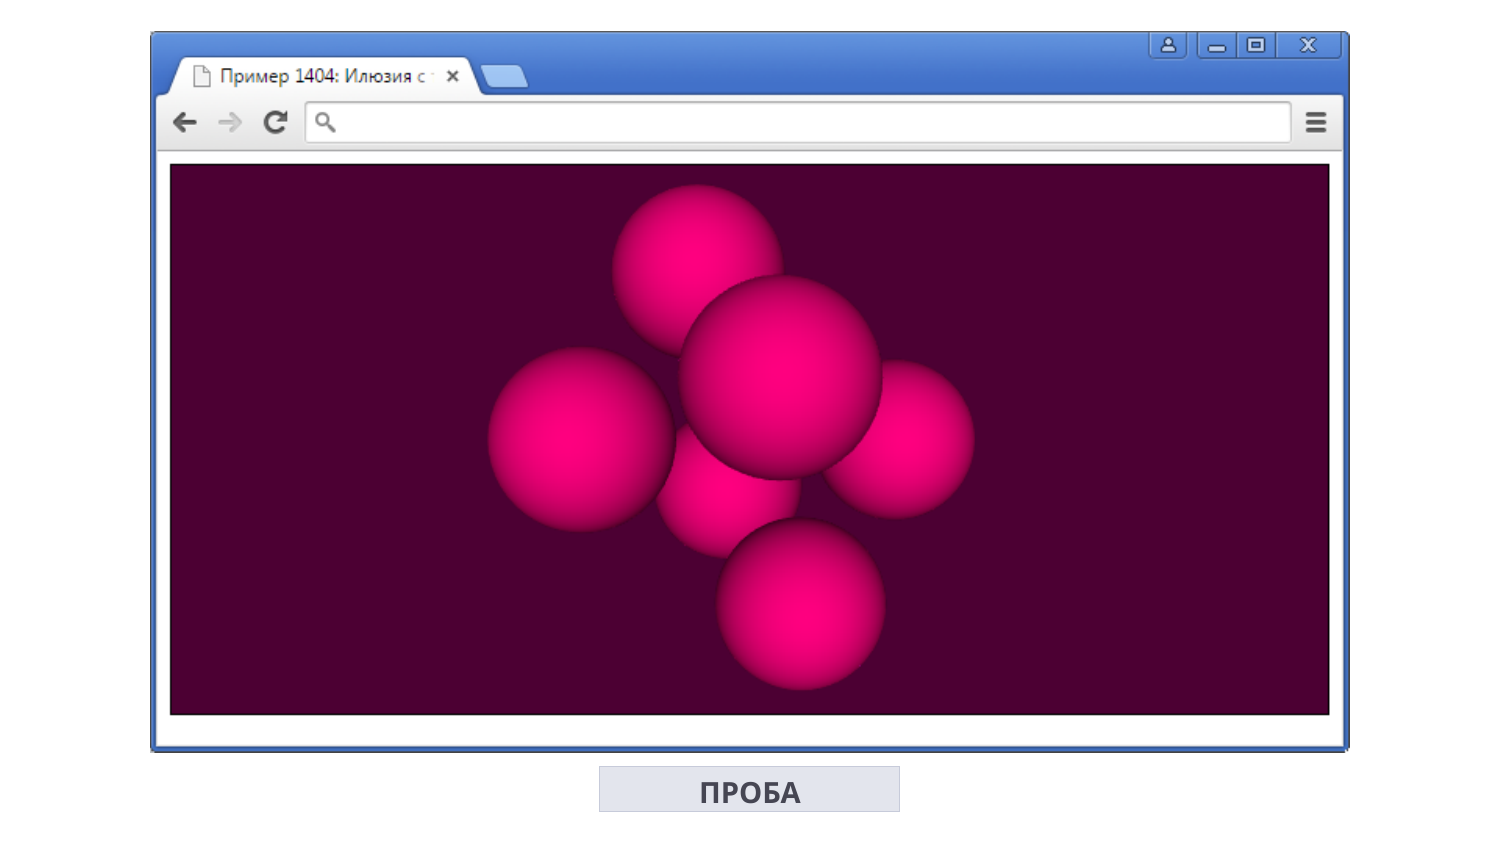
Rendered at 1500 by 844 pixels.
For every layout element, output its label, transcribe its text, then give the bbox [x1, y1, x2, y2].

picture [149, 31, 1351, 753]
text_box ПРОБА [599, 766, 900, 812]
